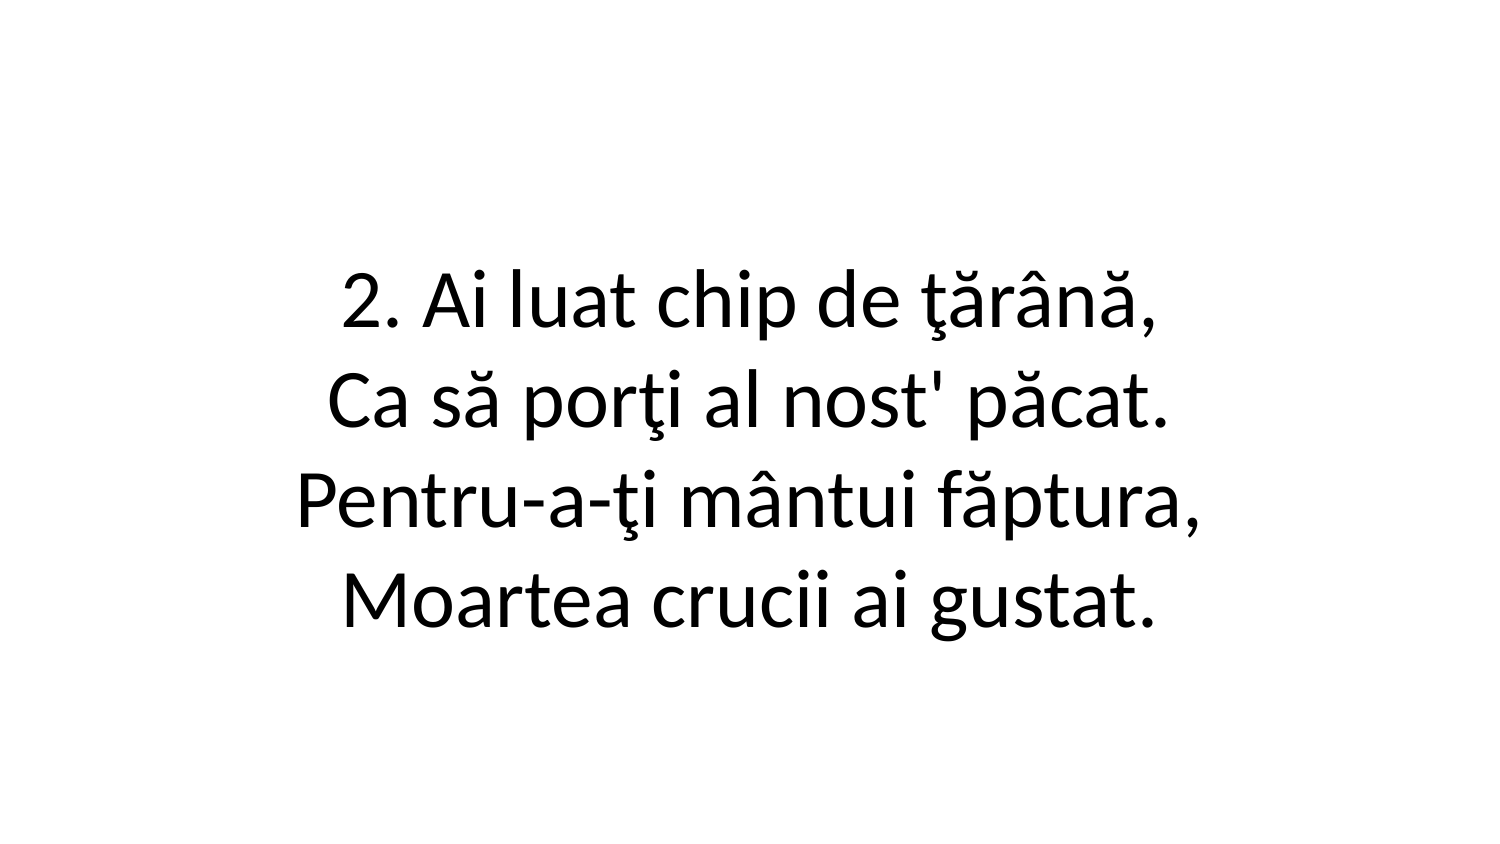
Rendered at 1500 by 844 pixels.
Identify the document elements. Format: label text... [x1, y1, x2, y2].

text_box 2. Ai luat chip de ţărână, Ca să porţi al nost' păcat. Pentru-a-ţi mântui făptura, Moartea crucii ai gustat. [280, 192, 1220, 652]
